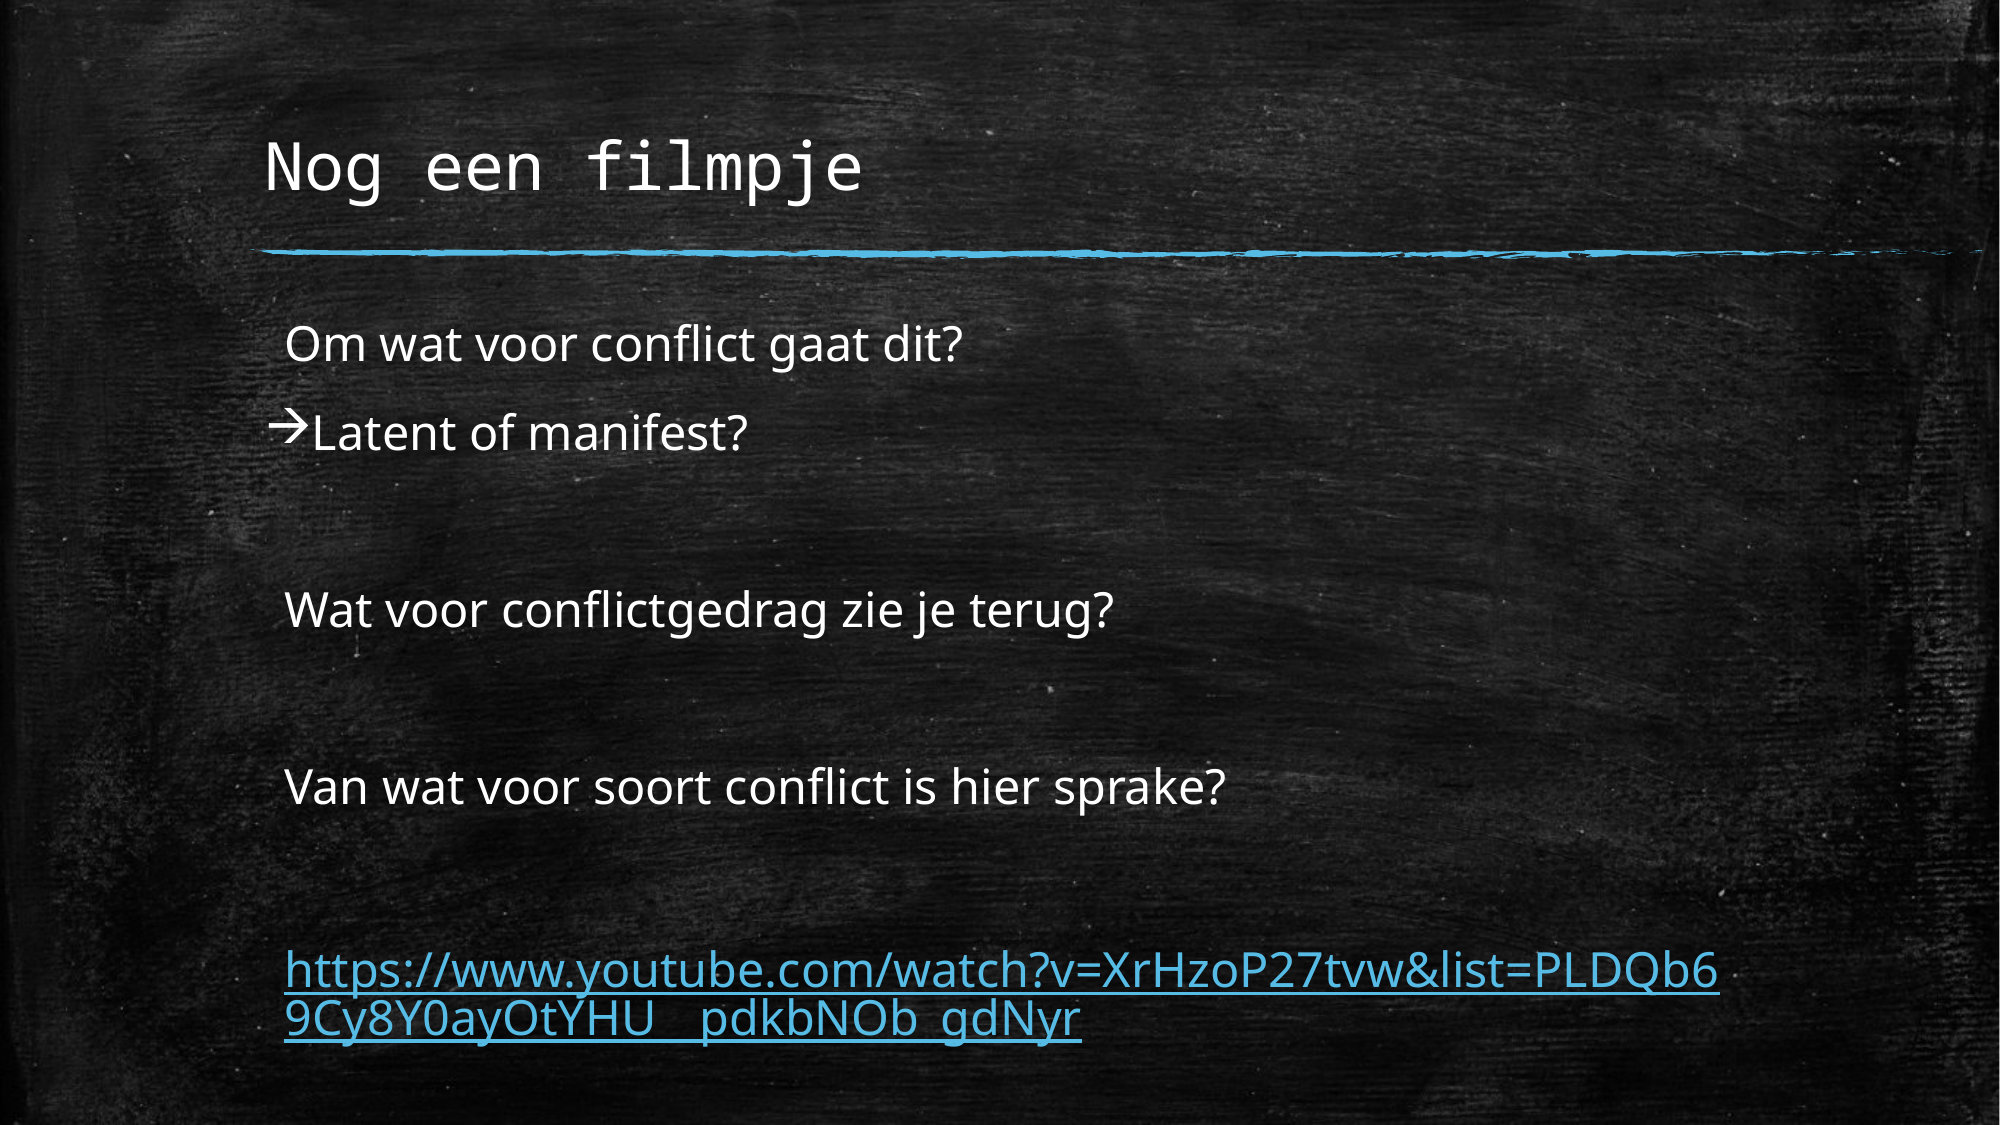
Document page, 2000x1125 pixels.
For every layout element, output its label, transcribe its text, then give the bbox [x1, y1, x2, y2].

list Om wat voor conflict gaat dit? Latent of manifest? Wat voor conflictgedrag zie je terug? Van wat voor soort conflict is hier sprake? https://www.youtube.com/watch?v=XrHzoP27tvw&list=PLDQb69Cy8Y0ayOtYHU__pdkbNOb_gdNyr [249, 312, 1750, 1013]
title Nog een filmpje [249, 45, 1750, 213]
